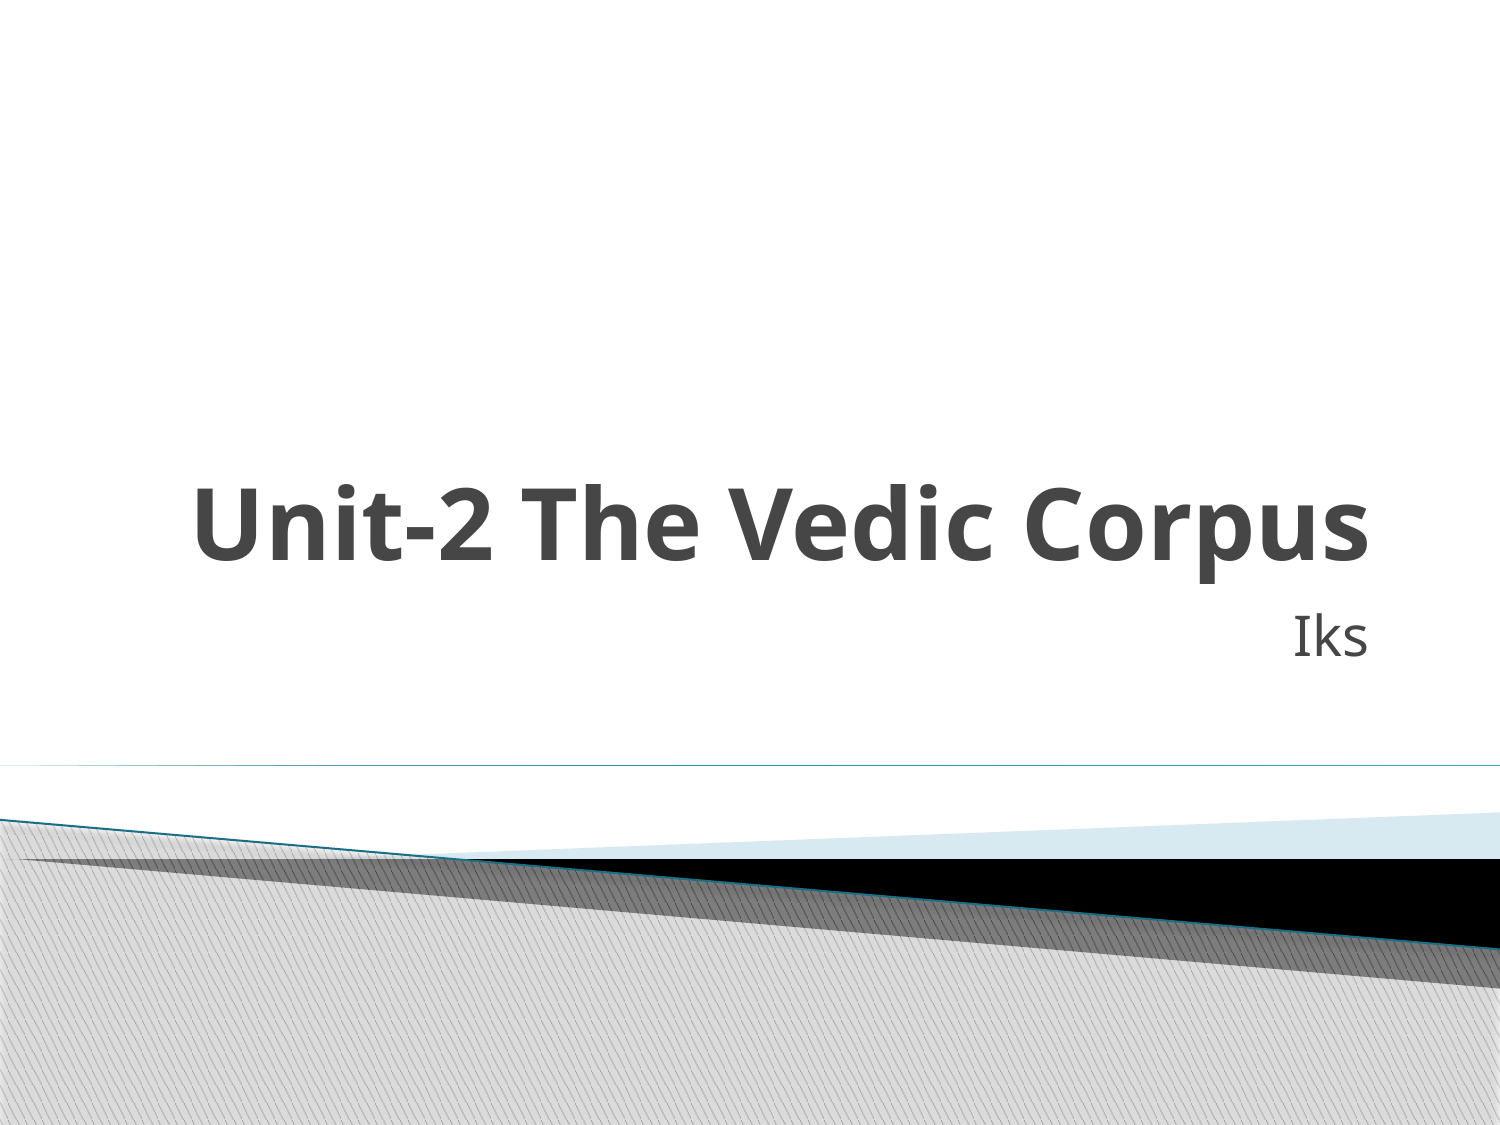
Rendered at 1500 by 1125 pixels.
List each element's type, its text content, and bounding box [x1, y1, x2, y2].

title Unit-2 The Vedic Corpus [112, 287, 1388, 588]
subtitle Iks [112, 592, 1388, 790]
picture [5, 859, 1500, 989]
